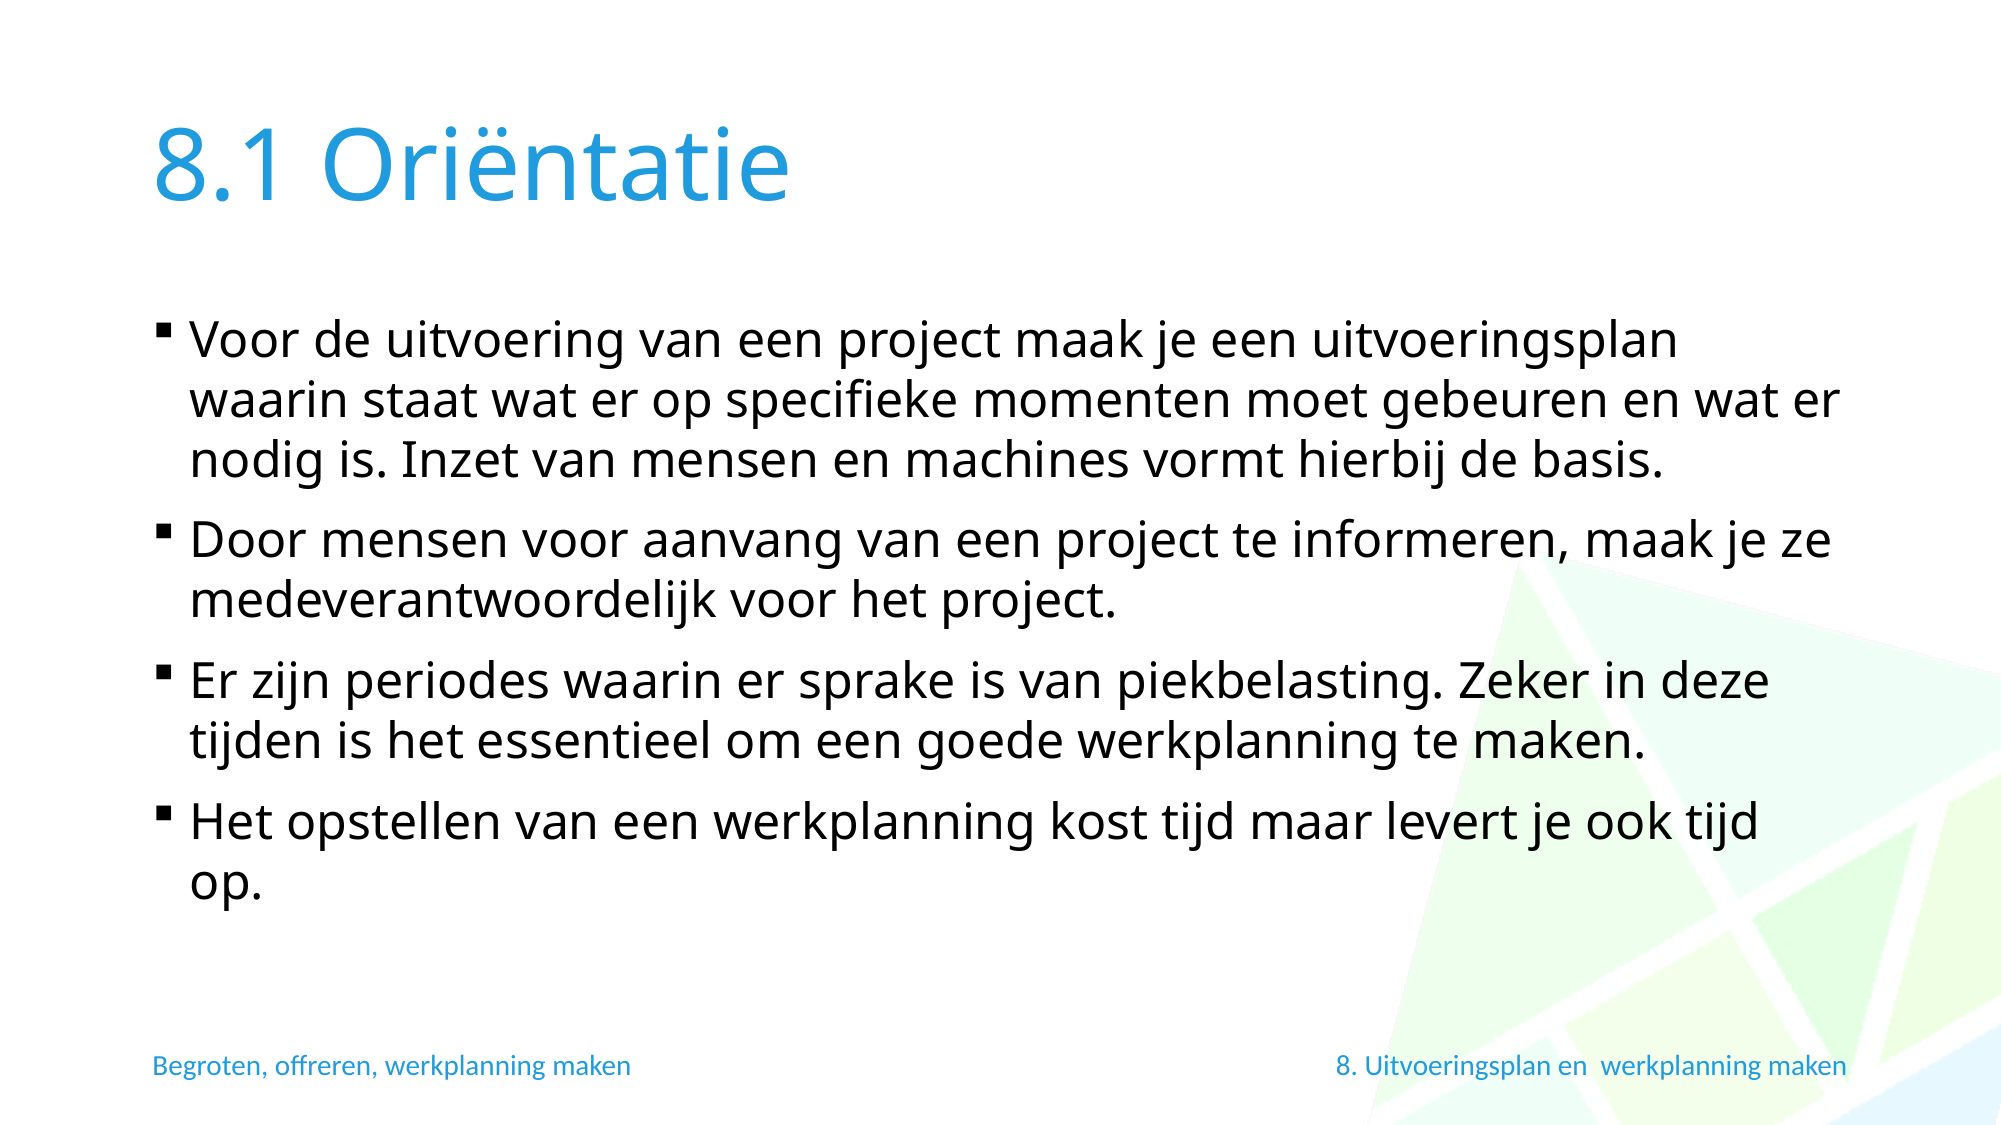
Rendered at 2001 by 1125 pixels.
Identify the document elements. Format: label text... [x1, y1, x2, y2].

list 8. Uitvoeringsplan en werkplanning maken [1204, 1042, 1863, 1103]
title 8.1 Oriëntatie [137, 59, 1863, 278]
list Voor de uitvoering van een project maak je een uitvoeringsplan waarin staat wat er op specifieke momenten moet gebeuren en wat er nodig is. Inzet van mensen en machines vormt hierbij de basis. Door mensen voor aanvang van een project te informeren, maak je ze medeverantwoordelijk voor het project. Er zijn periodes waarin er sprake is van piekbelasting. Zeker in deze tijden is het essentieel om een goede werkplanning te maken. Het opstellen van een werkplanning kost tijd maar levert je ook tijd op. [137, 299, 1863, 1014]
list Begroten, offreren, werkplanning maken [137, 1042, 658, 1087]
